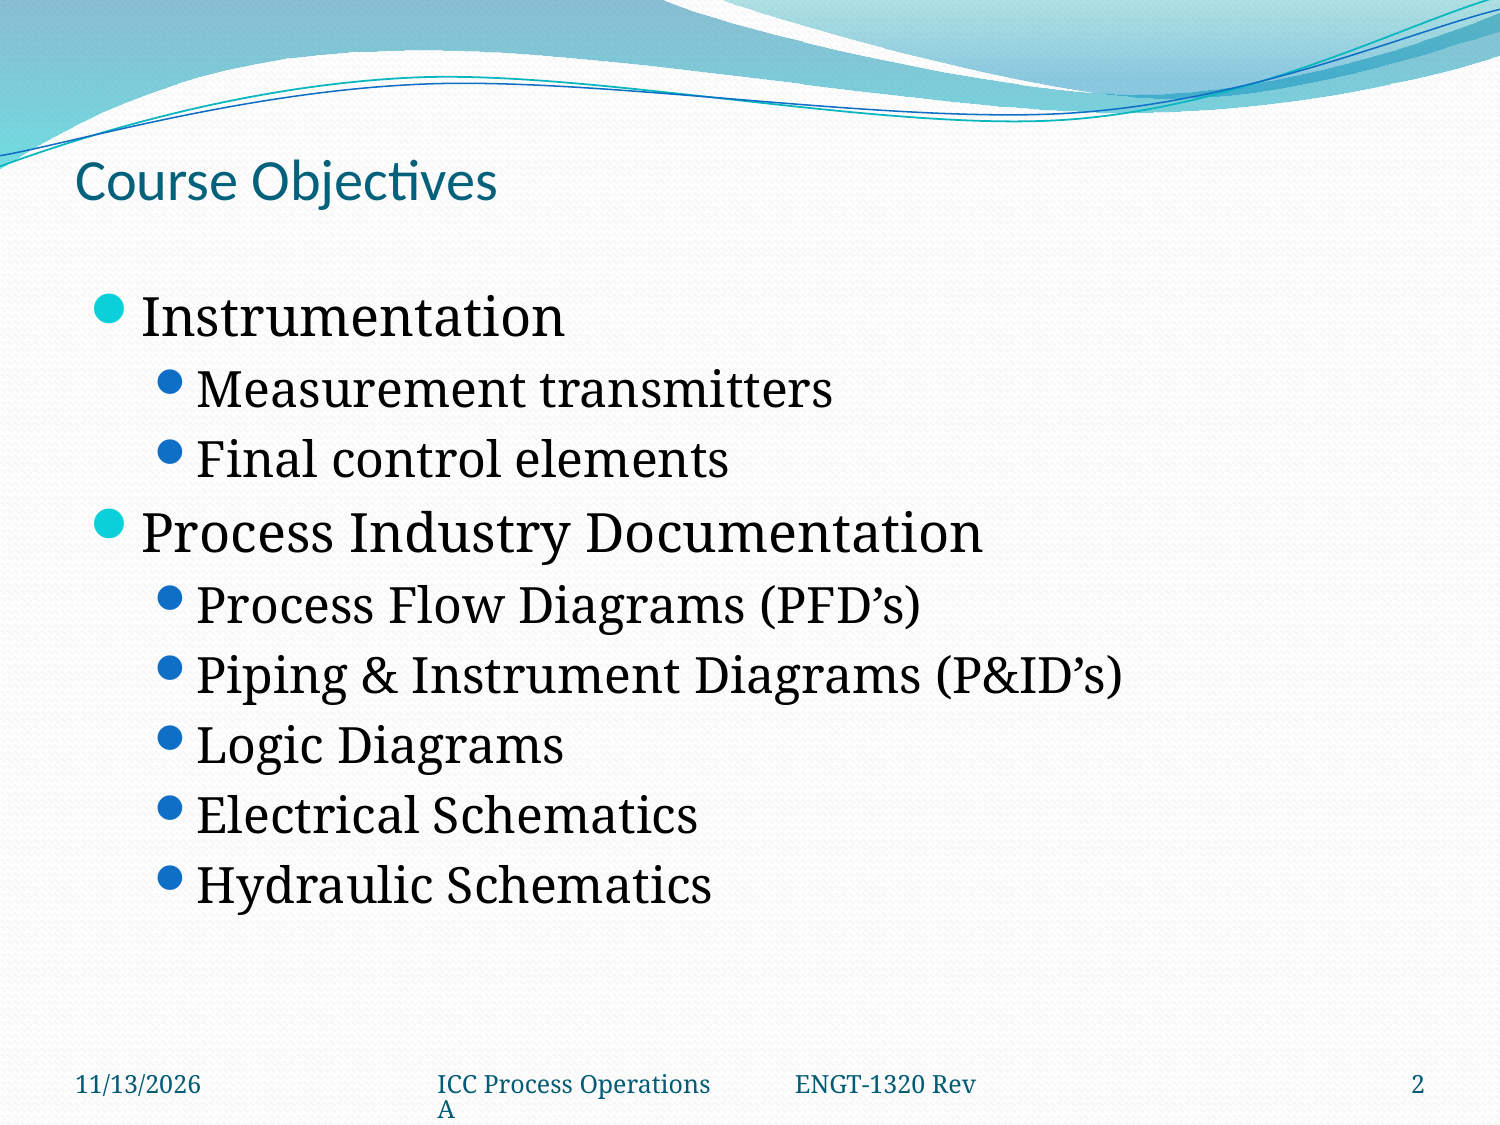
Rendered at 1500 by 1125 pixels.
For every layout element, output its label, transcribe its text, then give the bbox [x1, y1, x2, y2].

title Course Objectives [75, 115, 1425, 213]
footer ICC Process Operations ENGT-1320 Rev A [437, 1042, 988, 1103]
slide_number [75, 1042, 425, 1103]
slide_number 2 [1299, 1042, 1425, 1103]
list Instrumentation Measurement transmitters Final control elements Process Industry Documentation Process Flow Diagrams (PFD’s) Piping & Instrument Diagrams (P&ID’s) Logic Diagrams Electrical Schematics Hydraulic Schematics [75, 274, 1425, 995]
